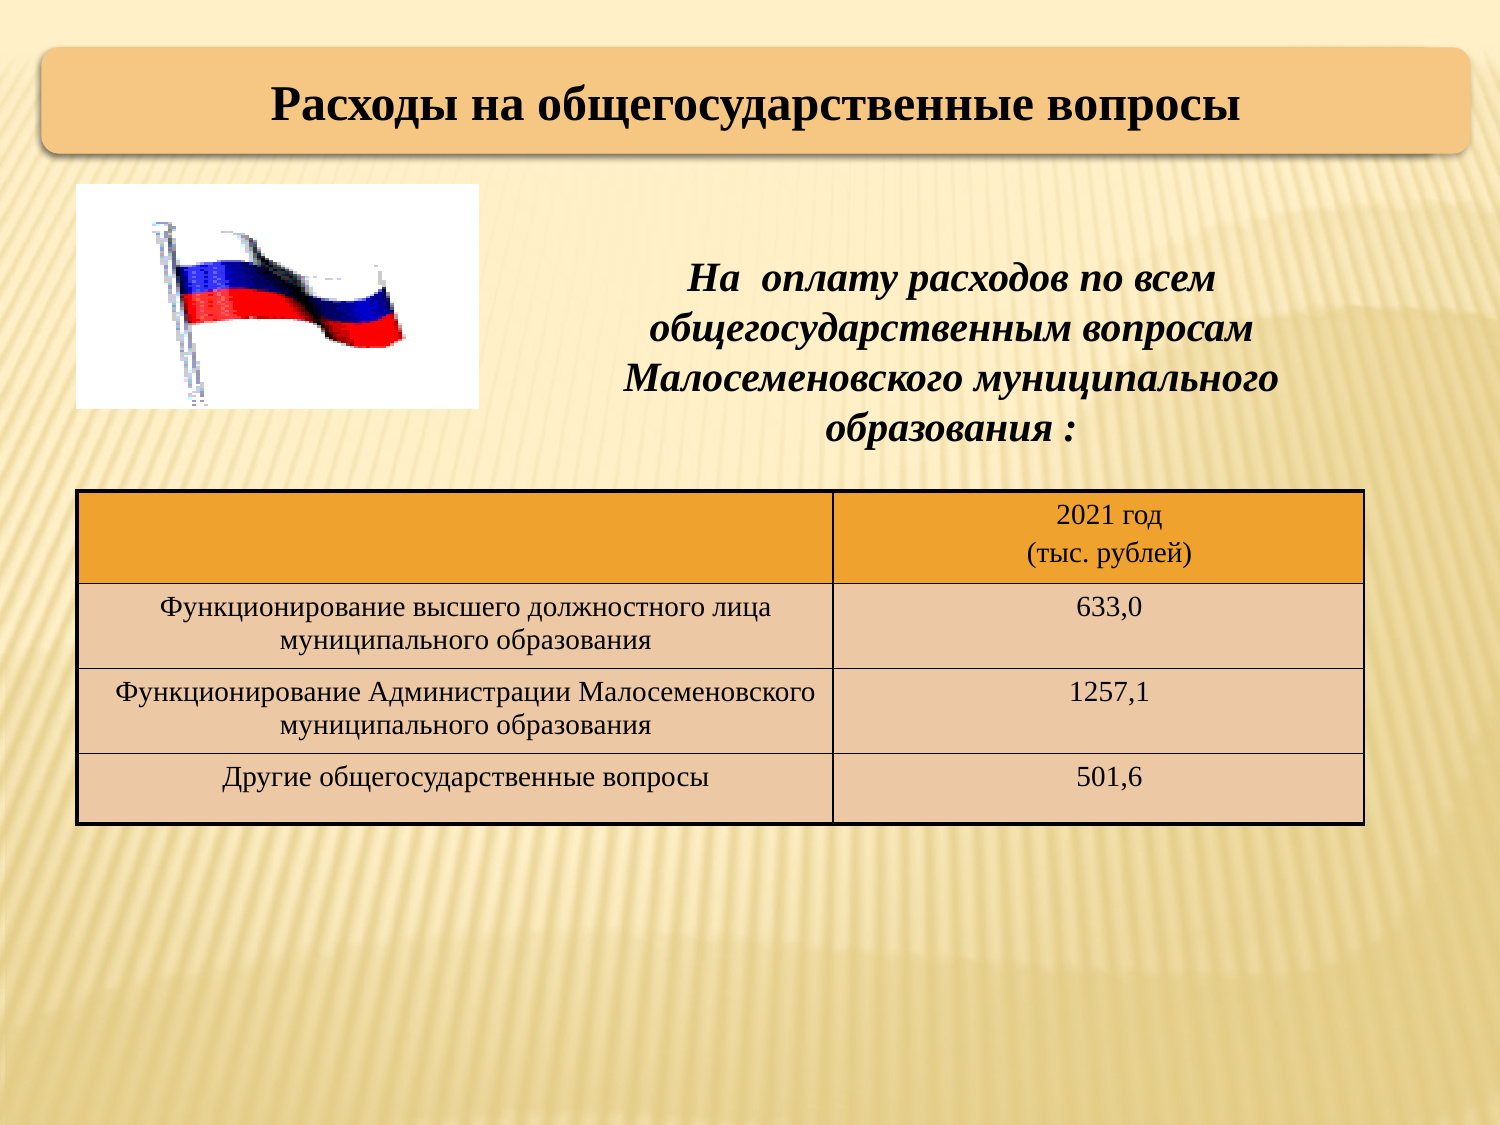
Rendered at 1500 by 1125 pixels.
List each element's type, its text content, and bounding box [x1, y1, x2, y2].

picture [76, 184, 479, 410]
table_header 2021 год (тыс. рублей) [834, 493, 1363, 583]
text_box Расходы на общегосударственные вопросы [39, 45, 1473, 156]
table_cell Функционирование высшего должностного лица муниципального образования [79, 584, 832, 668]
table_cell 1257,1 [834, 669, 1363, 753]
table_cell 501,6 [834, 754, 1363, 822]
table_cell Другие общегосударственные вопросы [79, 754, 832, 822]
table_header [79, 493, 832, 583]
table_cell 633,0 [834, 584, 1363, 668]
text_box На оплату расходов по всем общегосударственным вопросам Малосеменовского муниципального образования : [478, 242, 1425, 548]
table_cell Функционирование Администрации Малосеменовского муниципального образования [79, 669, 832, 753]
